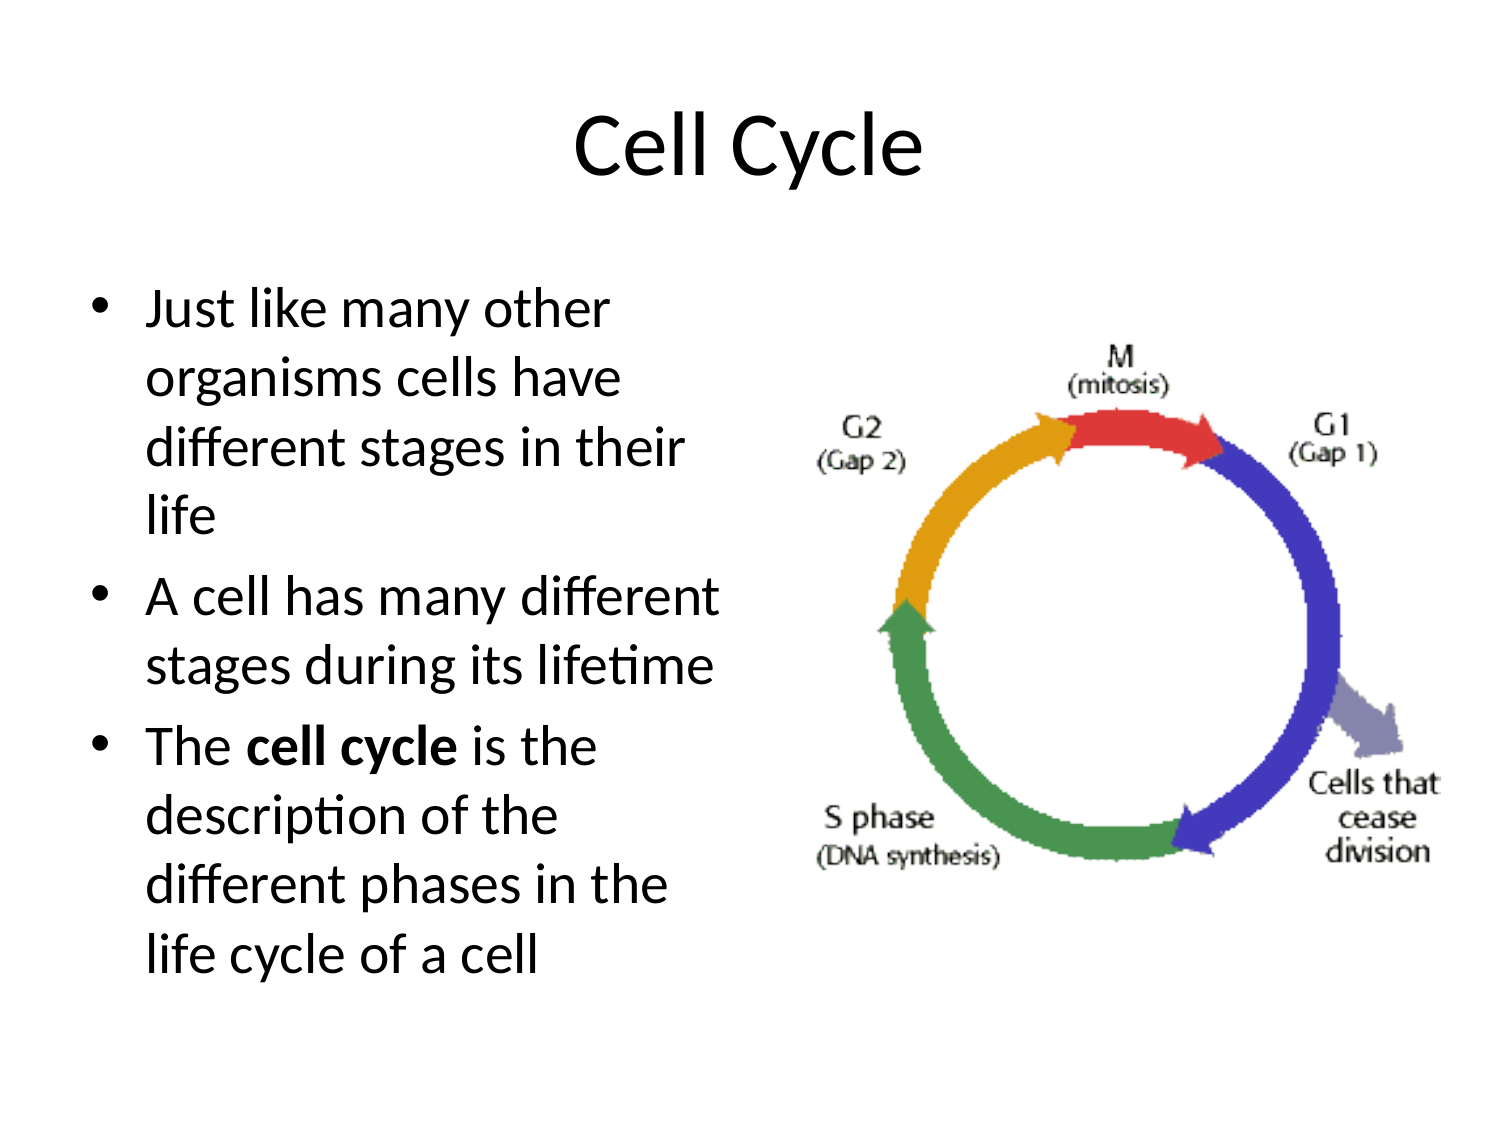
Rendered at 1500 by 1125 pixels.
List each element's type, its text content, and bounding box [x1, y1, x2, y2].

list Just like many other organisms cells have different stages in their life A cell has many different stages during its lifetime The cell cycle is the description of the different phases in the life cycle of a cell [75, 262, 738, 1005]
title Cell Cycle [75, 45, 1425, 233]
picture [812, 337, 1441, 901]
